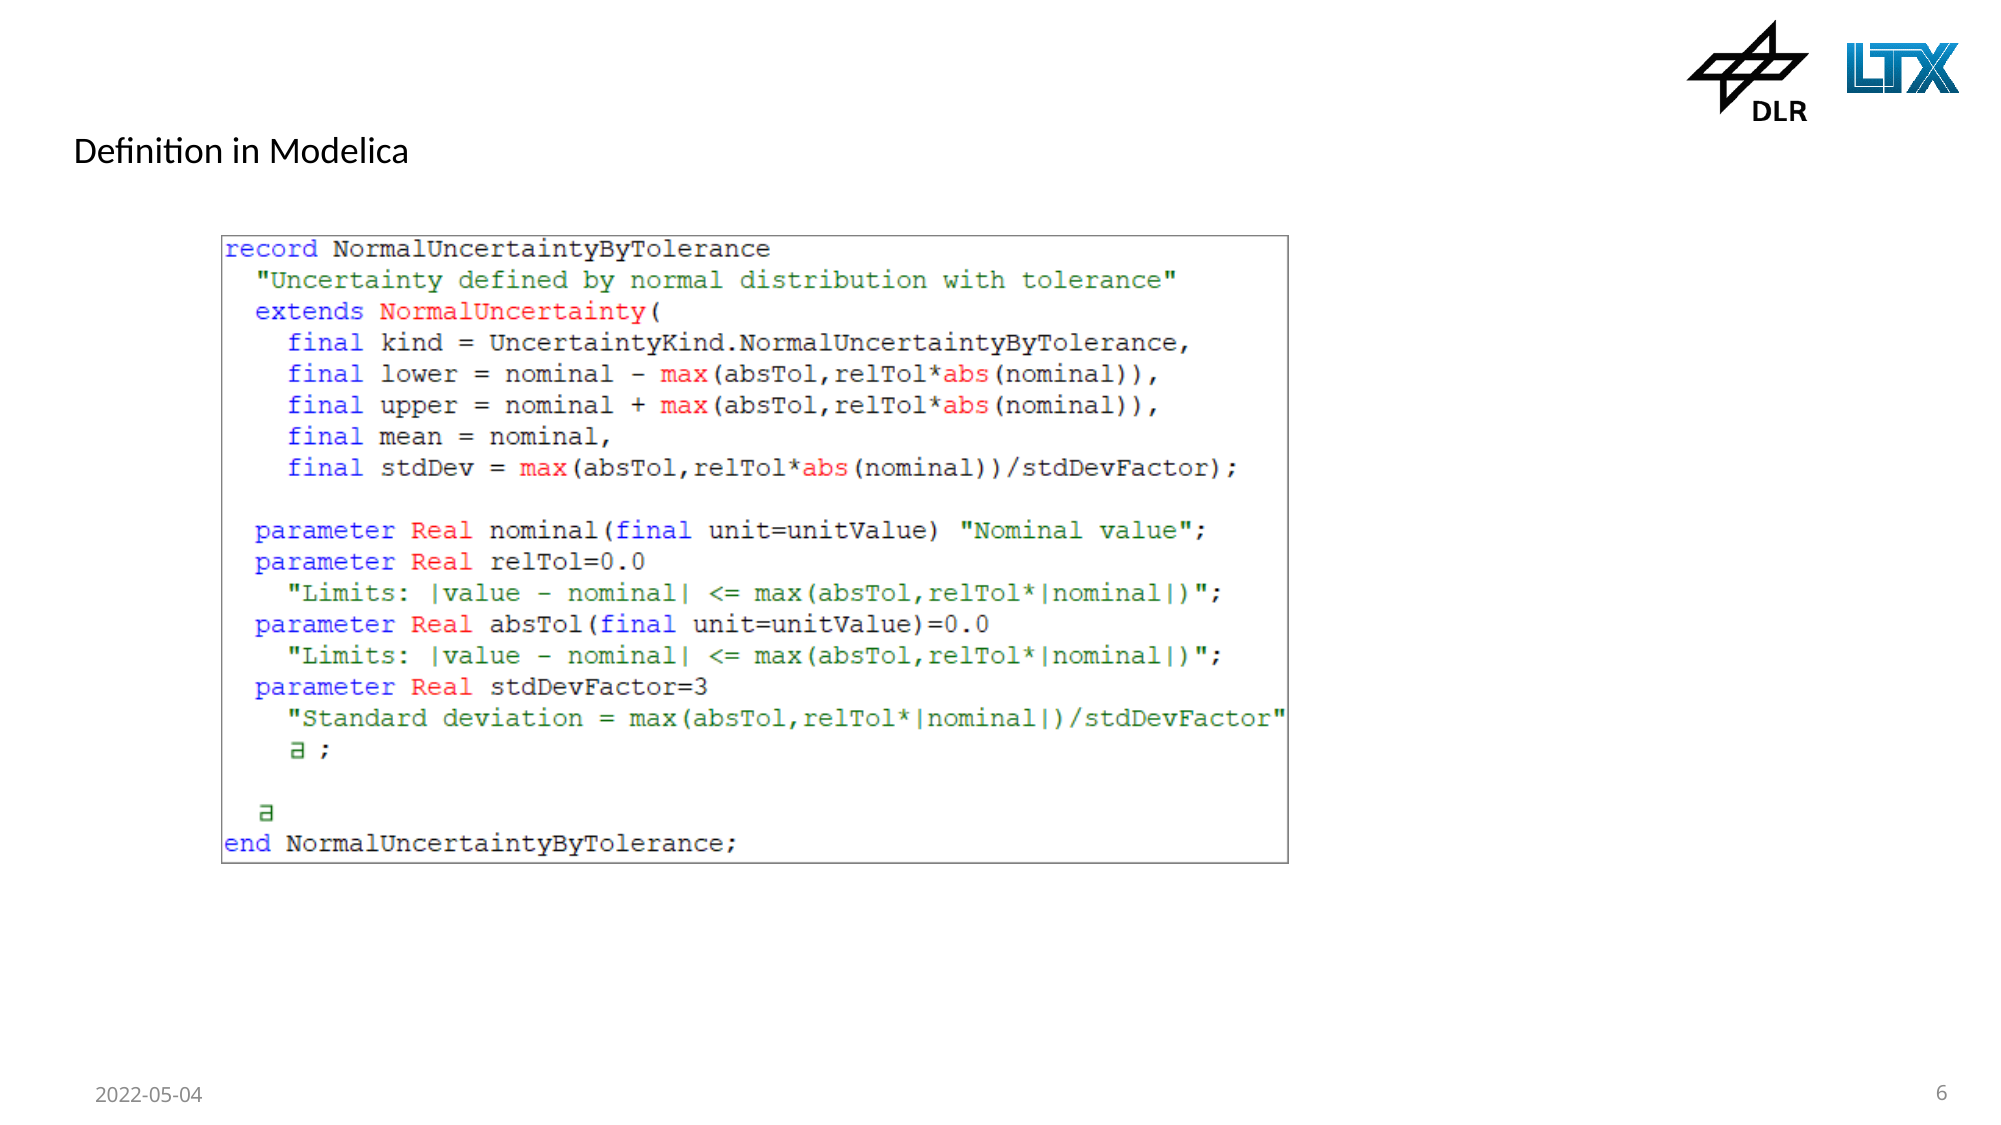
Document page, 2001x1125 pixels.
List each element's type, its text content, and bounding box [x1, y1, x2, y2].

text_box Definition in Modelica [59, 118, 425, 179]
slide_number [80, 1063, 530, 1124]
picture [221, 235, 1289, 864]
slide_number 6 [1512, 1063, 1963, 1124]
picture [1841, 37, 1963, 98]
picture [1686, 19, 1809, 121]
